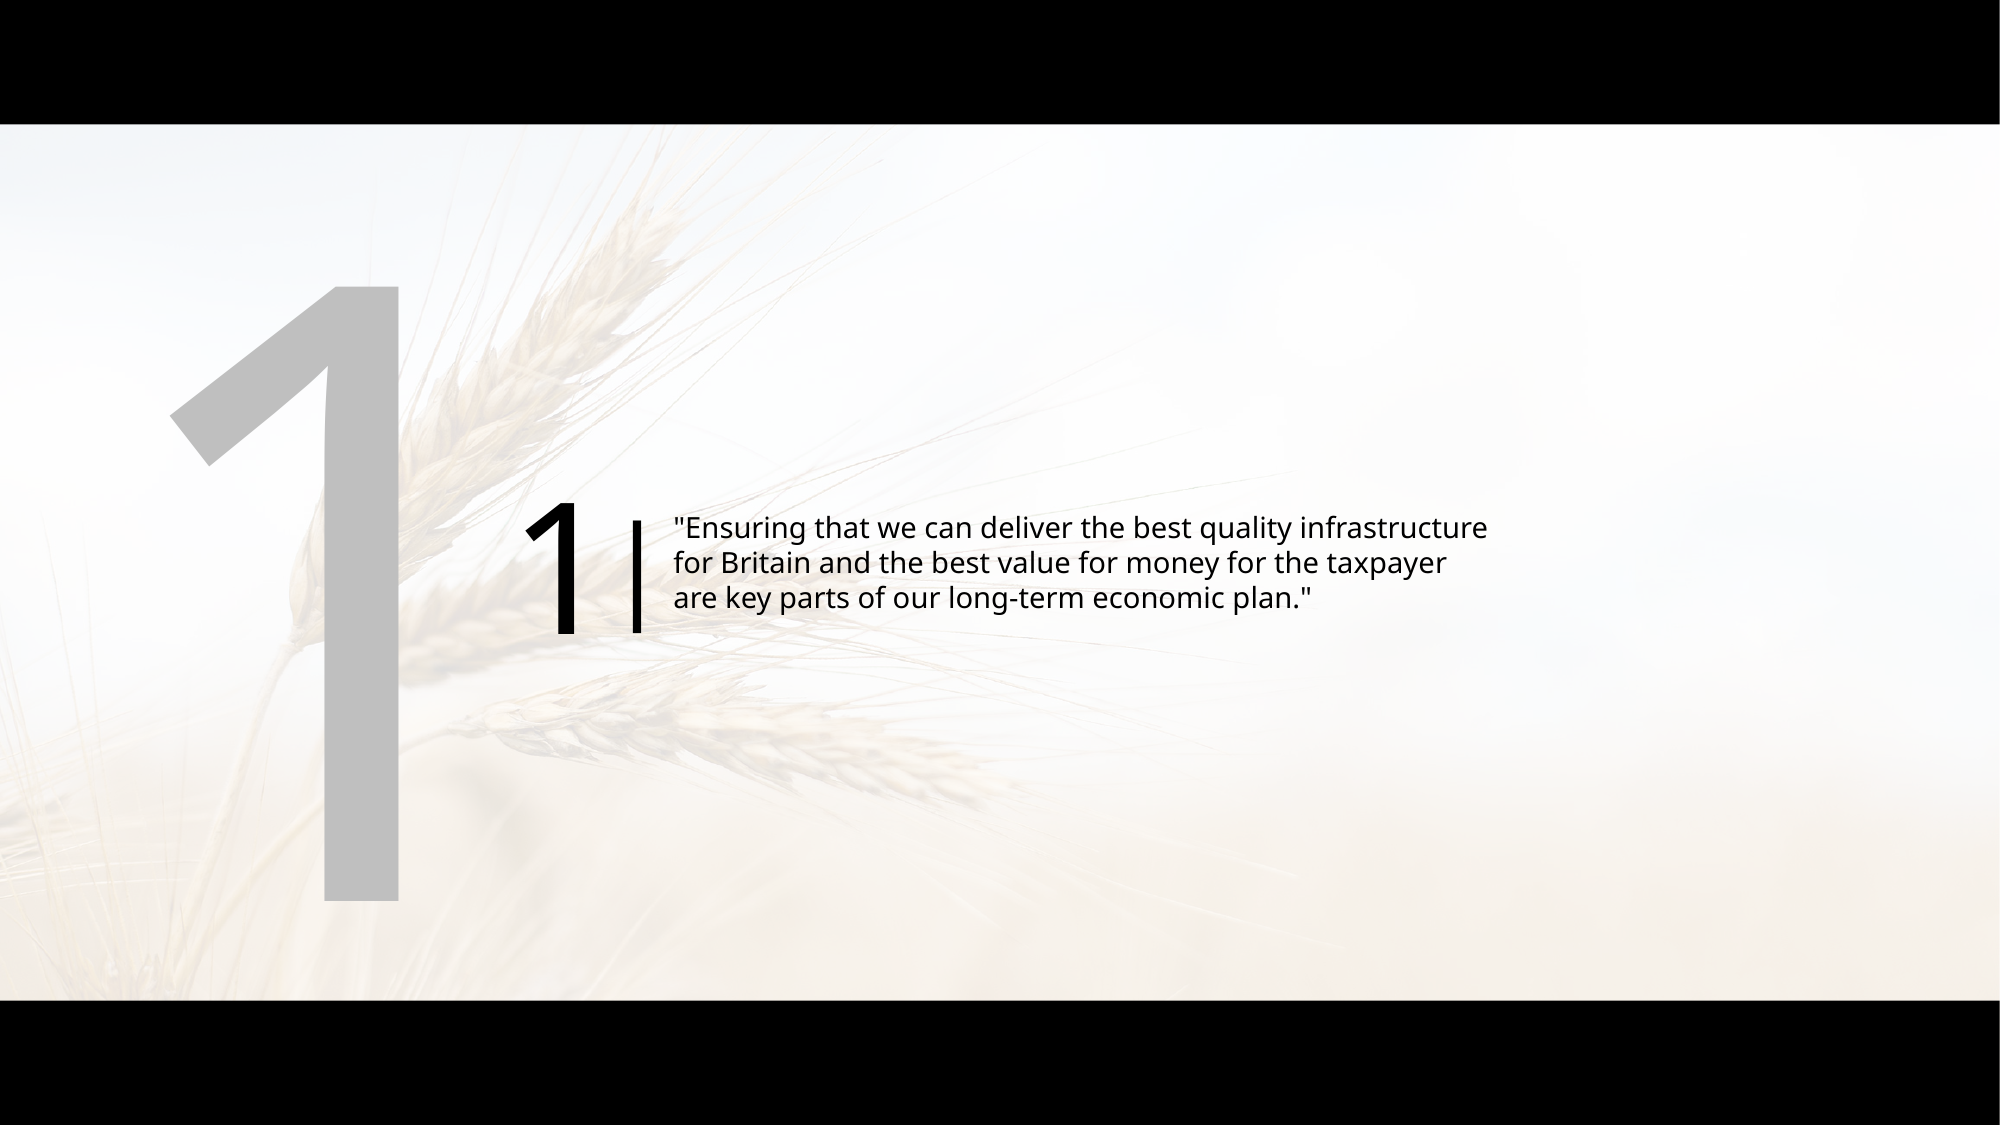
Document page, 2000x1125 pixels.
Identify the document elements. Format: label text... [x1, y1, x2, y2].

text_box 1 [78, 33, 364, 1081]
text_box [494, 443, 1505, 682]
